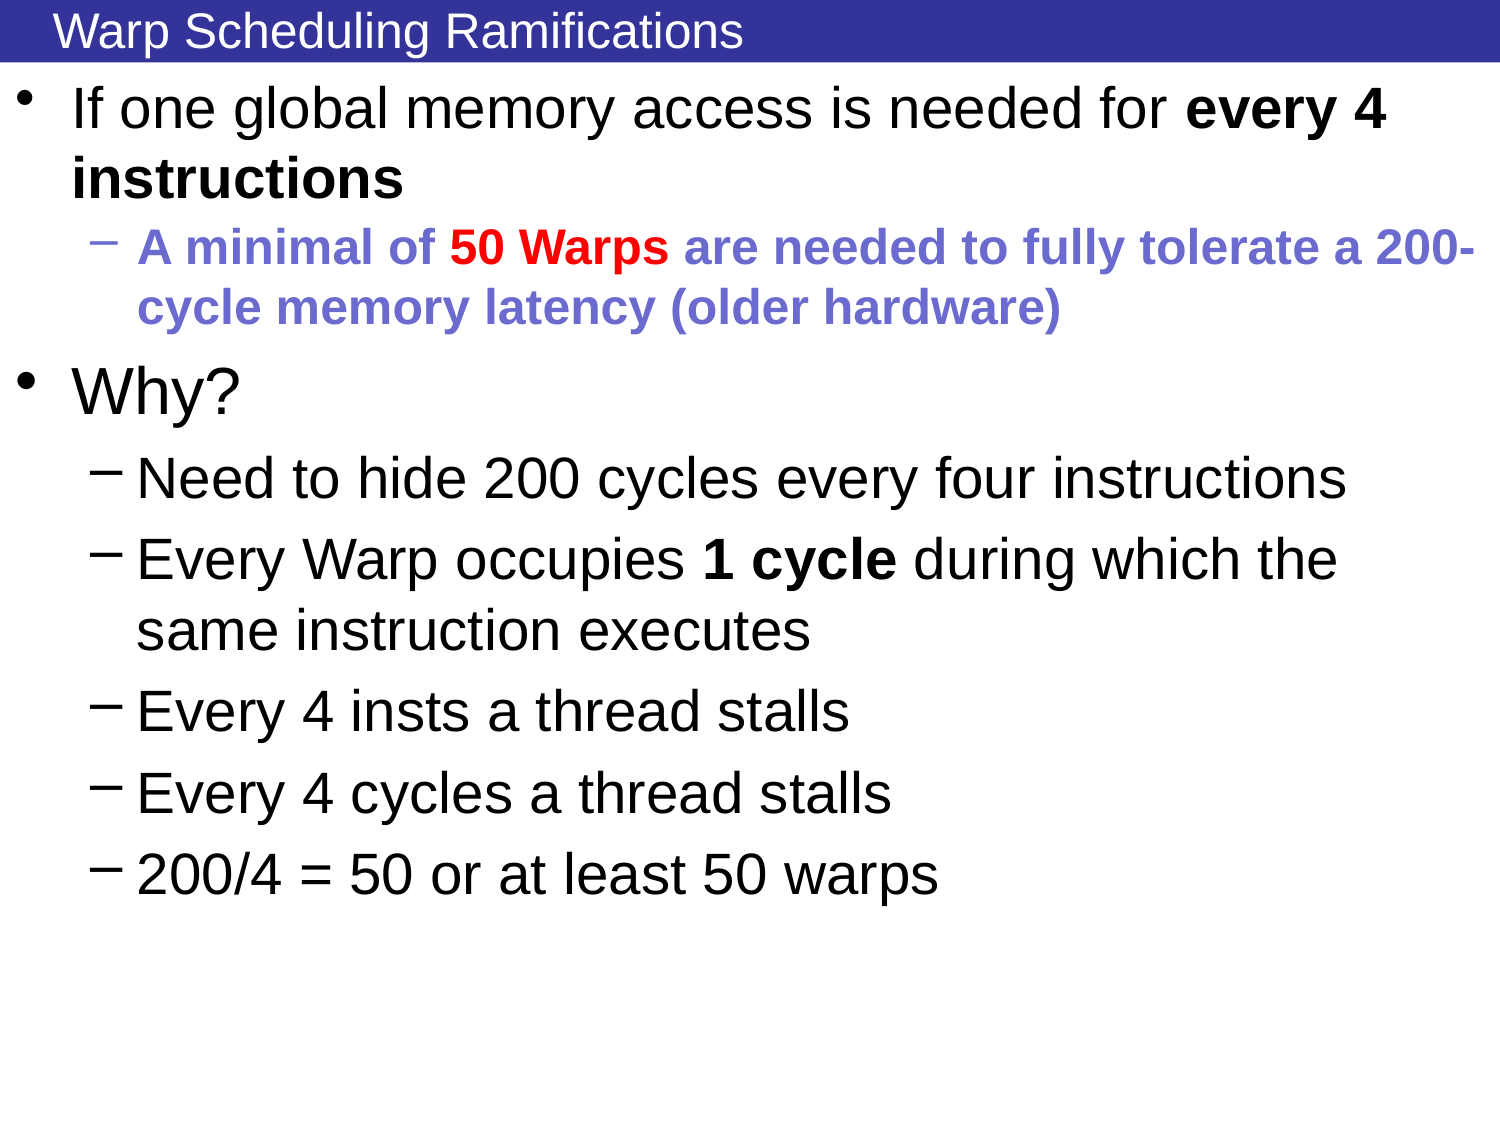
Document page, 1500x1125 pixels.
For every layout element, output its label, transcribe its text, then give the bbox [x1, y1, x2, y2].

list If one global memory access is needed for every 4 instructions A minimal of 50 Warps are needed to fully tolerate a 200-cycle memory latency (older hardware) Why? Need to hide 200 cycles every four instructions Every Warp occupies 1 cycle during which the same instruction executes Every 4 insts a thread stalls Every 4 cycles a thread stalls 200/4 = 50 or at least 50 warps [0, 62, 1500, 1125]
title Warp Scheduling Ramifications [37, 7, 1426, 51]
